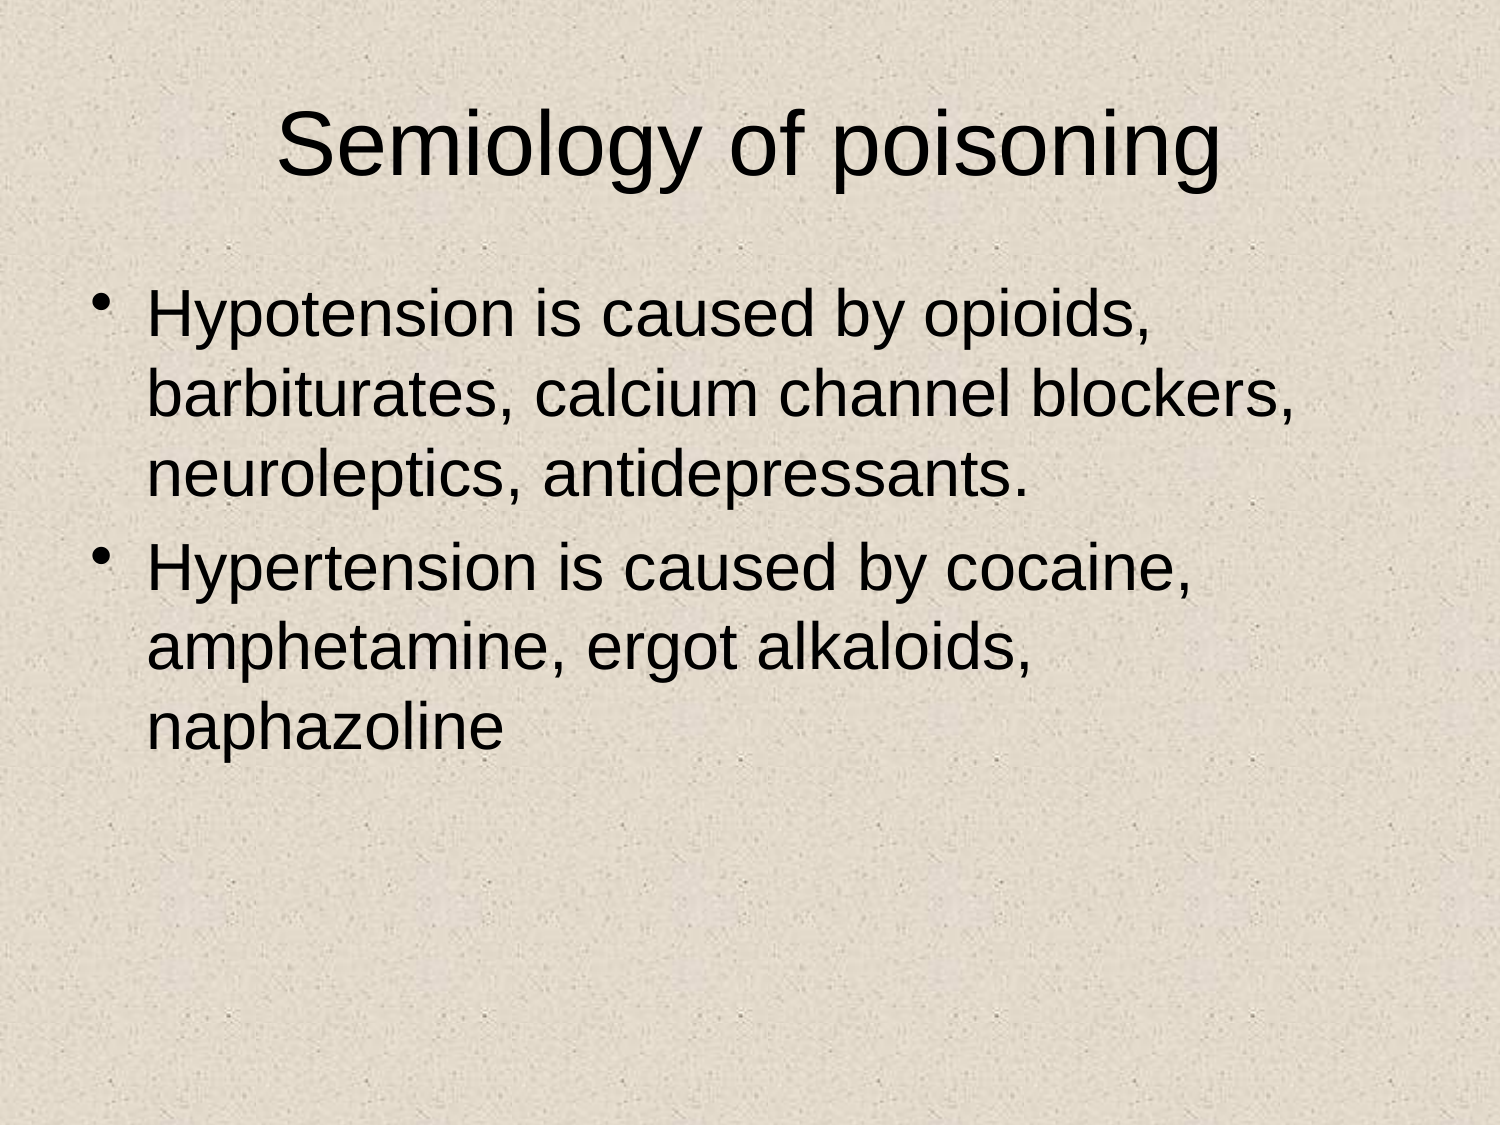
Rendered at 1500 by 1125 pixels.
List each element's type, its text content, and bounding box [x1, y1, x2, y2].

picture [0, 0, 1500, 1125]
title Semiology of poisoning [75, 45, 1425, 233]
list Hypotension is caused by opioids, barbiturates, calcium channel blockers, neuroleptics, antidepressants. Hypertension is caused by cocaine, amphetamine, ergot alkaloids, naphazoline [75, 262, 1425, 1005]
